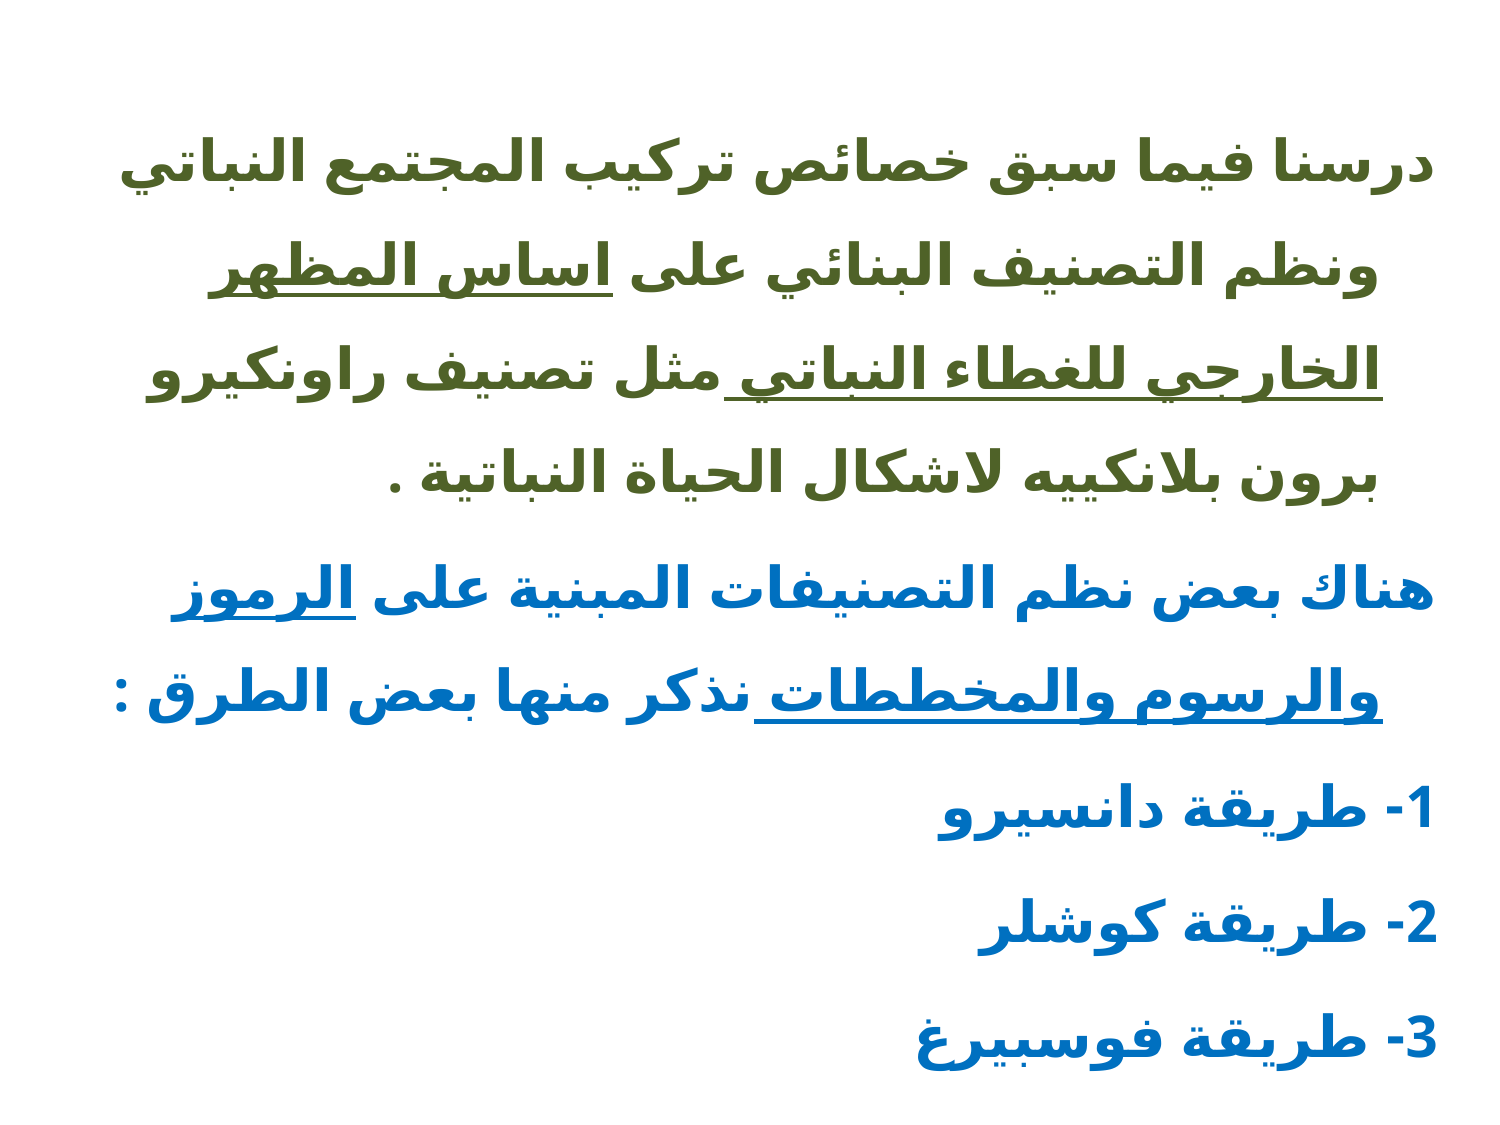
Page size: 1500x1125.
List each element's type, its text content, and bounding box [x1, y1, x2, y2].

list درسنا فيما سبق خصائص تركيب المجتمع النباتي ونظم التصنيف البنائي على اساس المظهر الخارجي للغطاء النباتي مثل تصنيف راونكيرو برون بلانكييه لاشكال الحياة النباتية . هناك بعض نظم التصنيفات المبنية على الرموز والرسوم والمخططات نذكر منها بعض الطرق : 1- طريقة دانسيرو 2- طريقة كوشلر 3- طريقة فوسبيرغ [75, 82, 1454, 1079]
